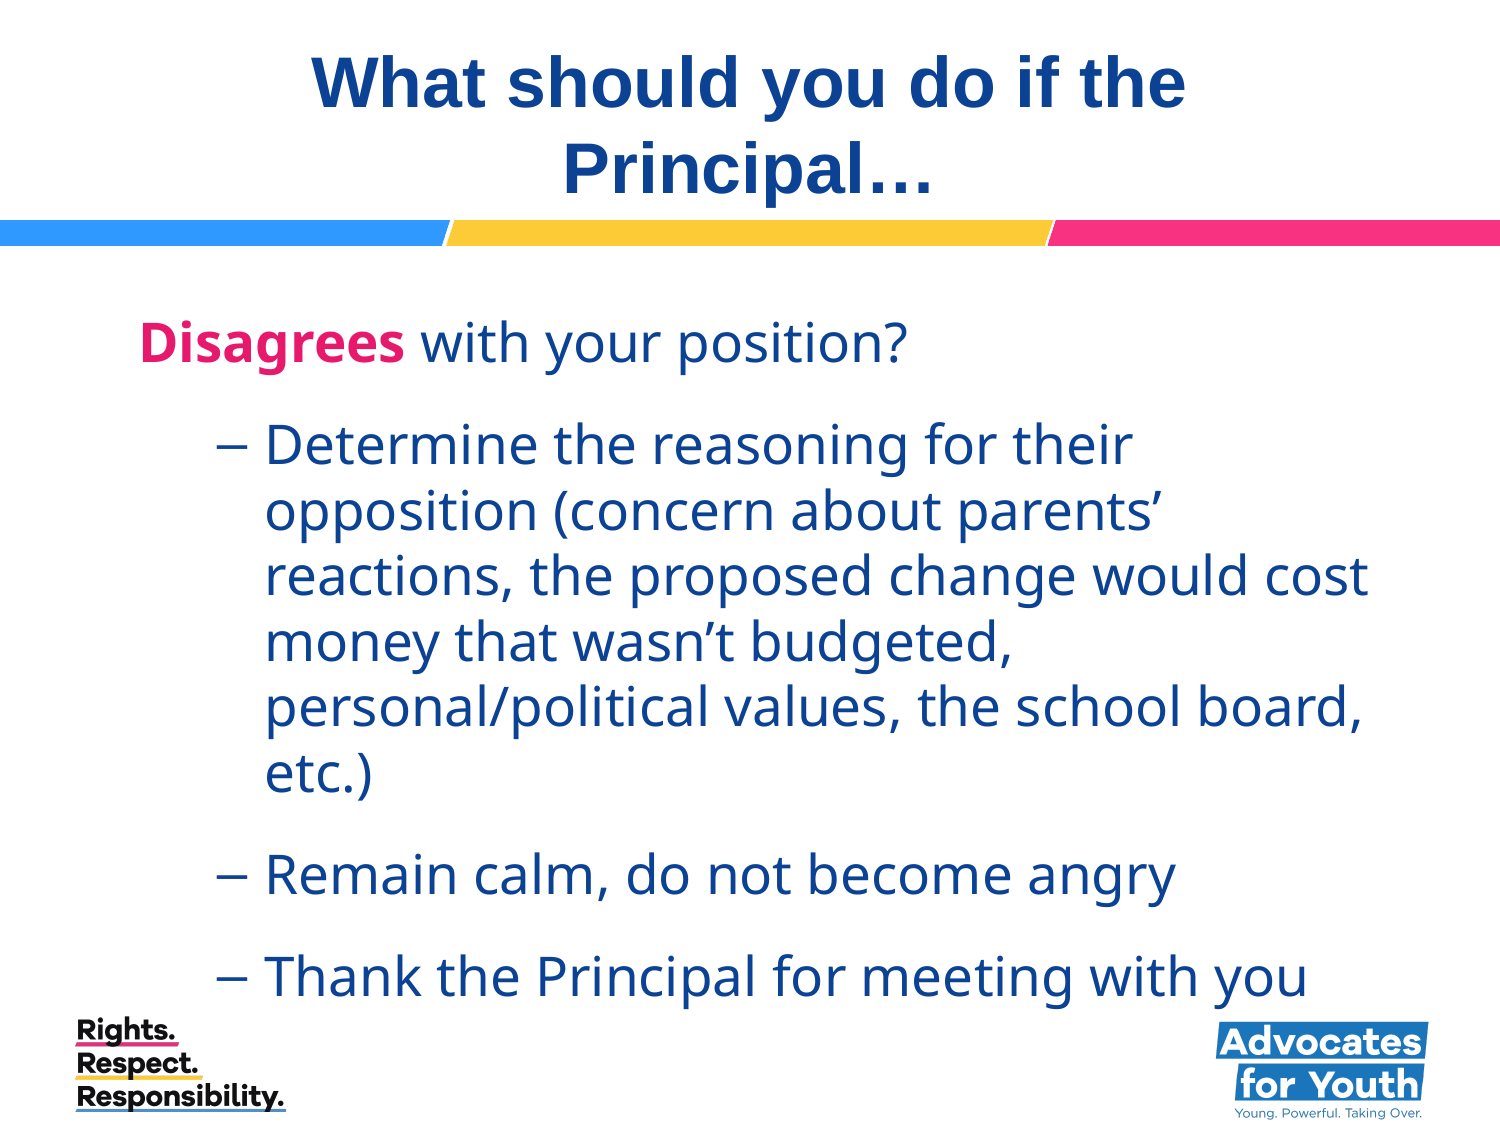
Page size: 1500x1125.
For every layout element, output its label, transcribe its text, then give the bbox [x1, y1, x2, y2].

list Disagrees with your position? Determine the reasoning for their opposition (concern about parents’ reactions, the proposed change would cost money that wasn’t budgeted, personal/political values, the school board, etc.) Remain calm, do not become angry Thank the Principal for meeting with you [112, 299, 1388, 1025]
title What should you do if the Principal… [112, 27, 1388, 216]
picture [0, 207, 1500, 258]
